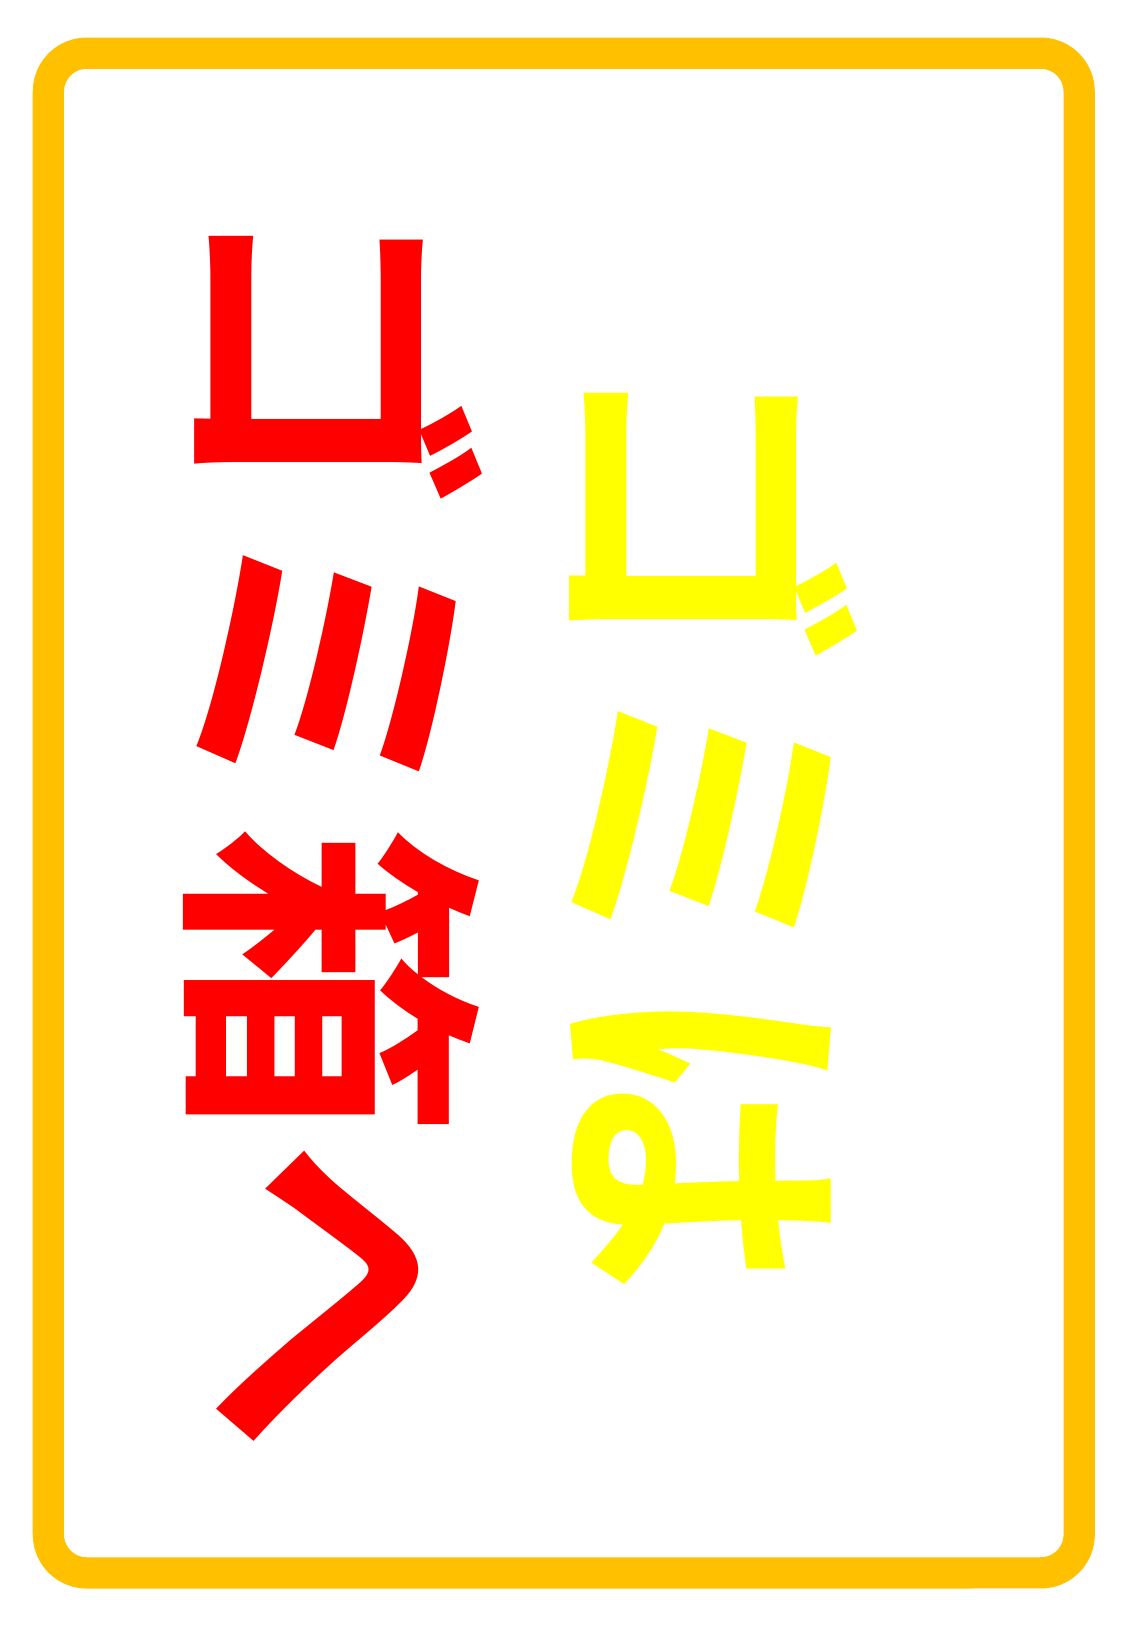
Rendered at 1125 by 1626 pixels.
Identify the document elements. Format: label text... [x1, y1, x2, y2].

text_box [930, 51, 1082, 1575]
text_box [46, 51, 141, 1576]
text_box ゴミは ゴミ箱へ [141, 37, 930, 1614]
